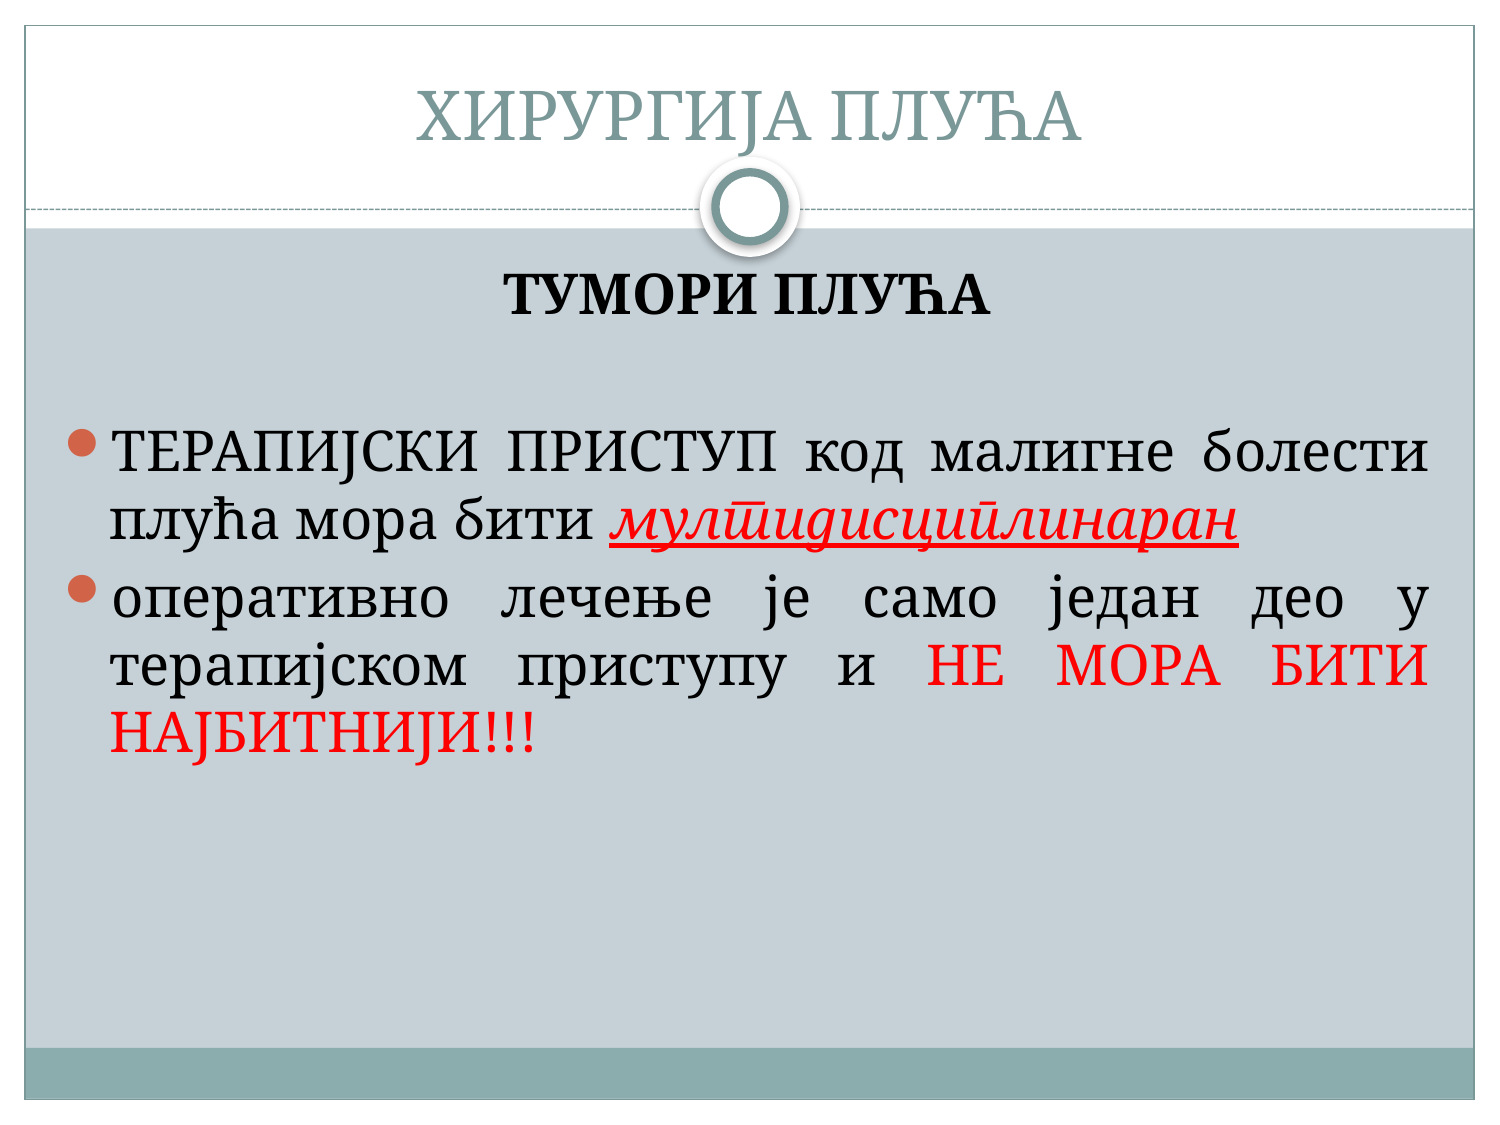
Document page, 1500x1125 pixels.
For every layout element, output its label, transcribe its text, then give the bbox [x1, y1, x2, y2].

title ХИРУРГИЈА ПЛУЋА [49, 37, 1450, 162]
list ТУМОРИ ПЛУЋА ТЕРАПИЈСКИ ПРИСТУП код малигне болести плућа мора бити мултидисциплинаран оперативно лечење је само један део у терапијском приступу и НЕ МОРА БИТИ НАЈБИТНИЈИ!!! [49, 250, 1445, 1001]
